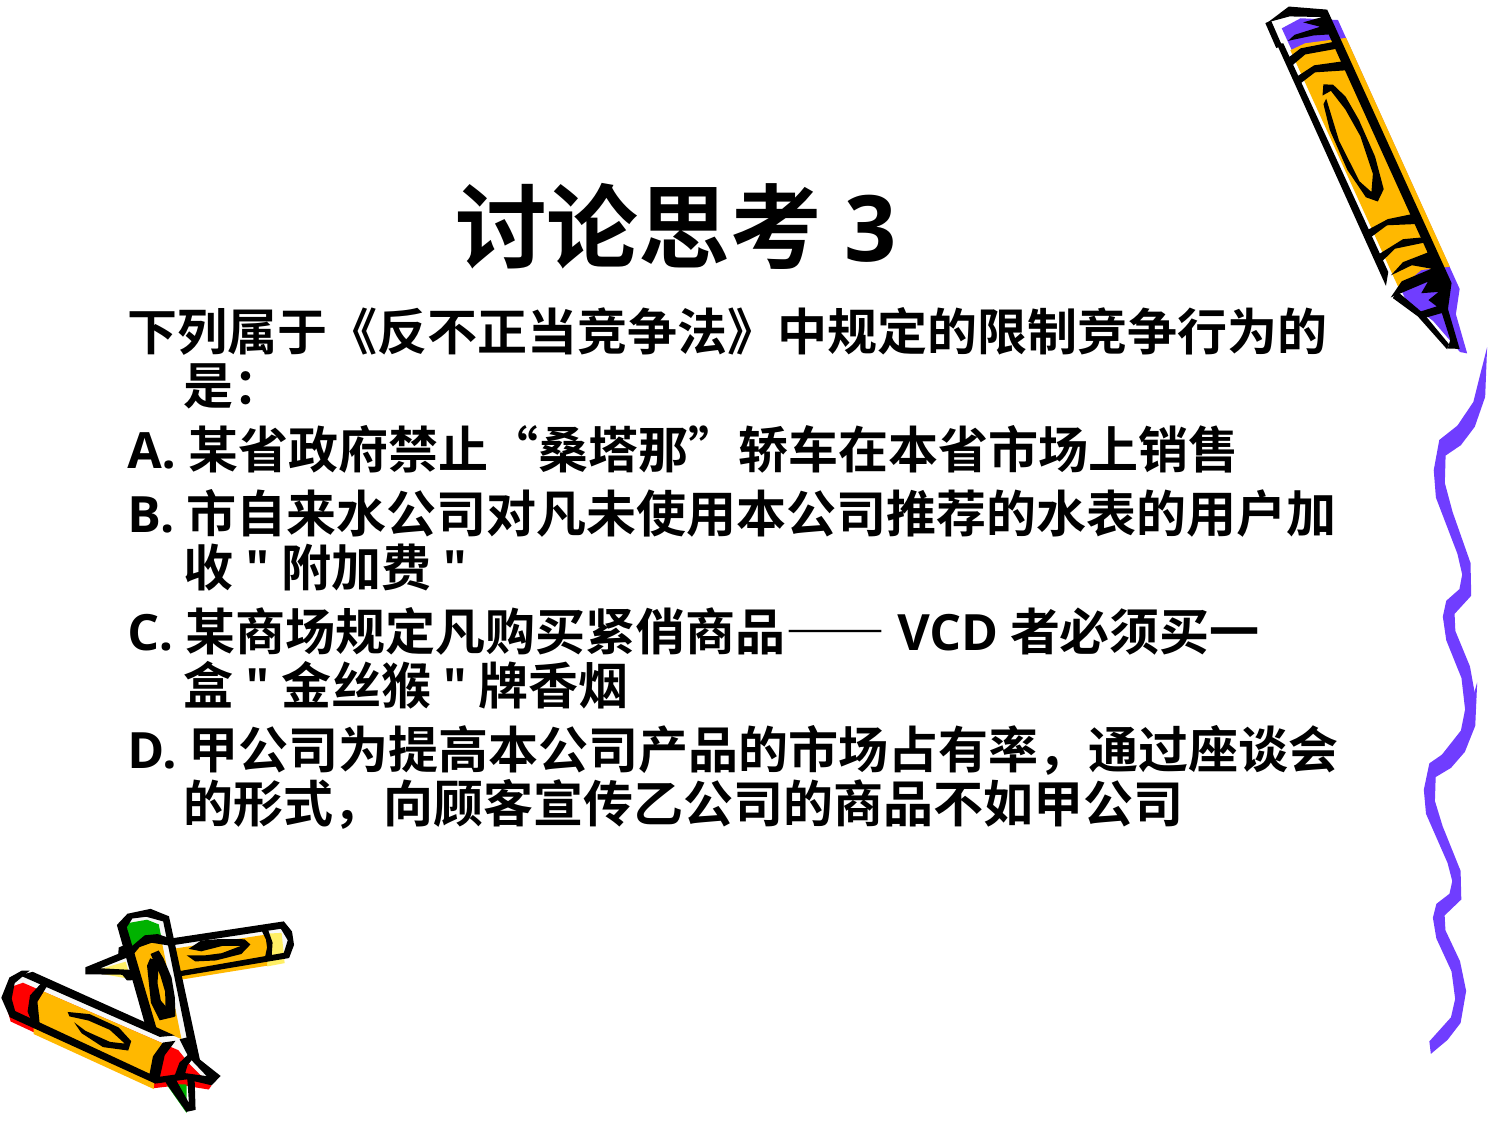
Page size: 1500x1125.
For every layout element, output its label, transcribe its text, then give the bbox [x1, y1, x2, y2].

list 下列属于《反不正当竞争法》中规定的限制竞争行为的是： A.某省政府禁止“桑塔那”轿车在本省市场上销售 B.市自来水公司对凡未使用本公司推荐的水表的用户加收"附加费" C.某商场规定凡购买紧俏商品――VCD者必须买一盒"金丝猴"牌香烟 D.甲公司为提高本公司产品的市场占有率，通过座谈会的形式，向顾客宣传乙公司的商品不如甲公司 [112, 299, 1376, 901]
title 讨论思考3 [112, 24, 1240, 288]
